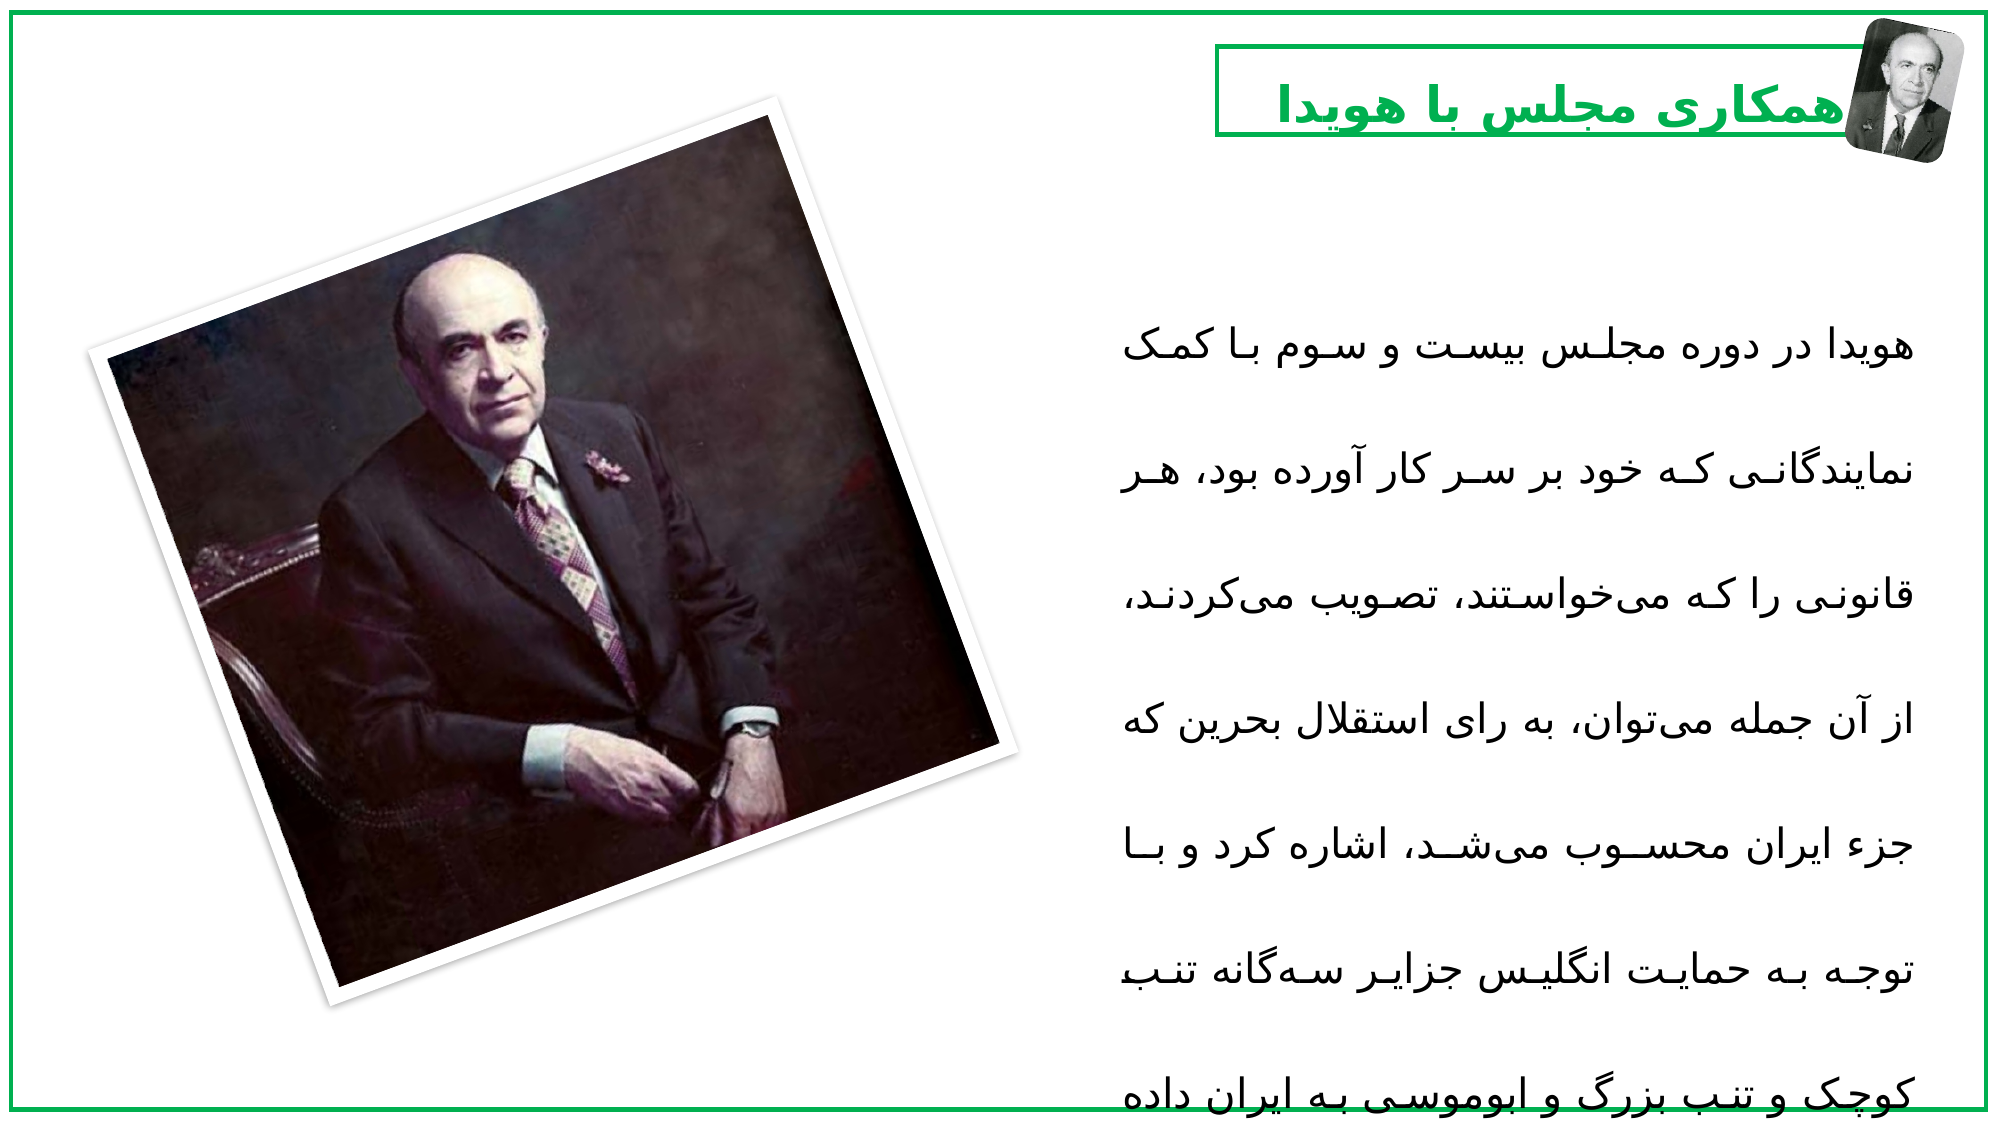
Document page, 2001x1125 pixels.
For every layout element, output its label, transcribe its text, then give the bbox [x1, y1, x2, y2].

text_box هویدا در دوره مجلس بیست و سوم با کمک نمایندگانی که خود بر سر کار آورده بود، هر قانونی را که می‌خواستند، تصویب می‌کردند، از آن جمله می‌توان، به رای استقلال بحرین که جزء ایران محسوب می‌شد، اشاره کرد و با توجه به حمایت انگلیس جزایر سه‌گانه تنب کوچک و تنب بزرگ و ابوموسی به ایران داده شد. [1107, 233, 1930, 1125]
text_box همکاری مجلس با هویدا [1262, 34, 1862, 140]
picture [108, 116, 999, 986]
picture [1847, 18, 1965, 163]
